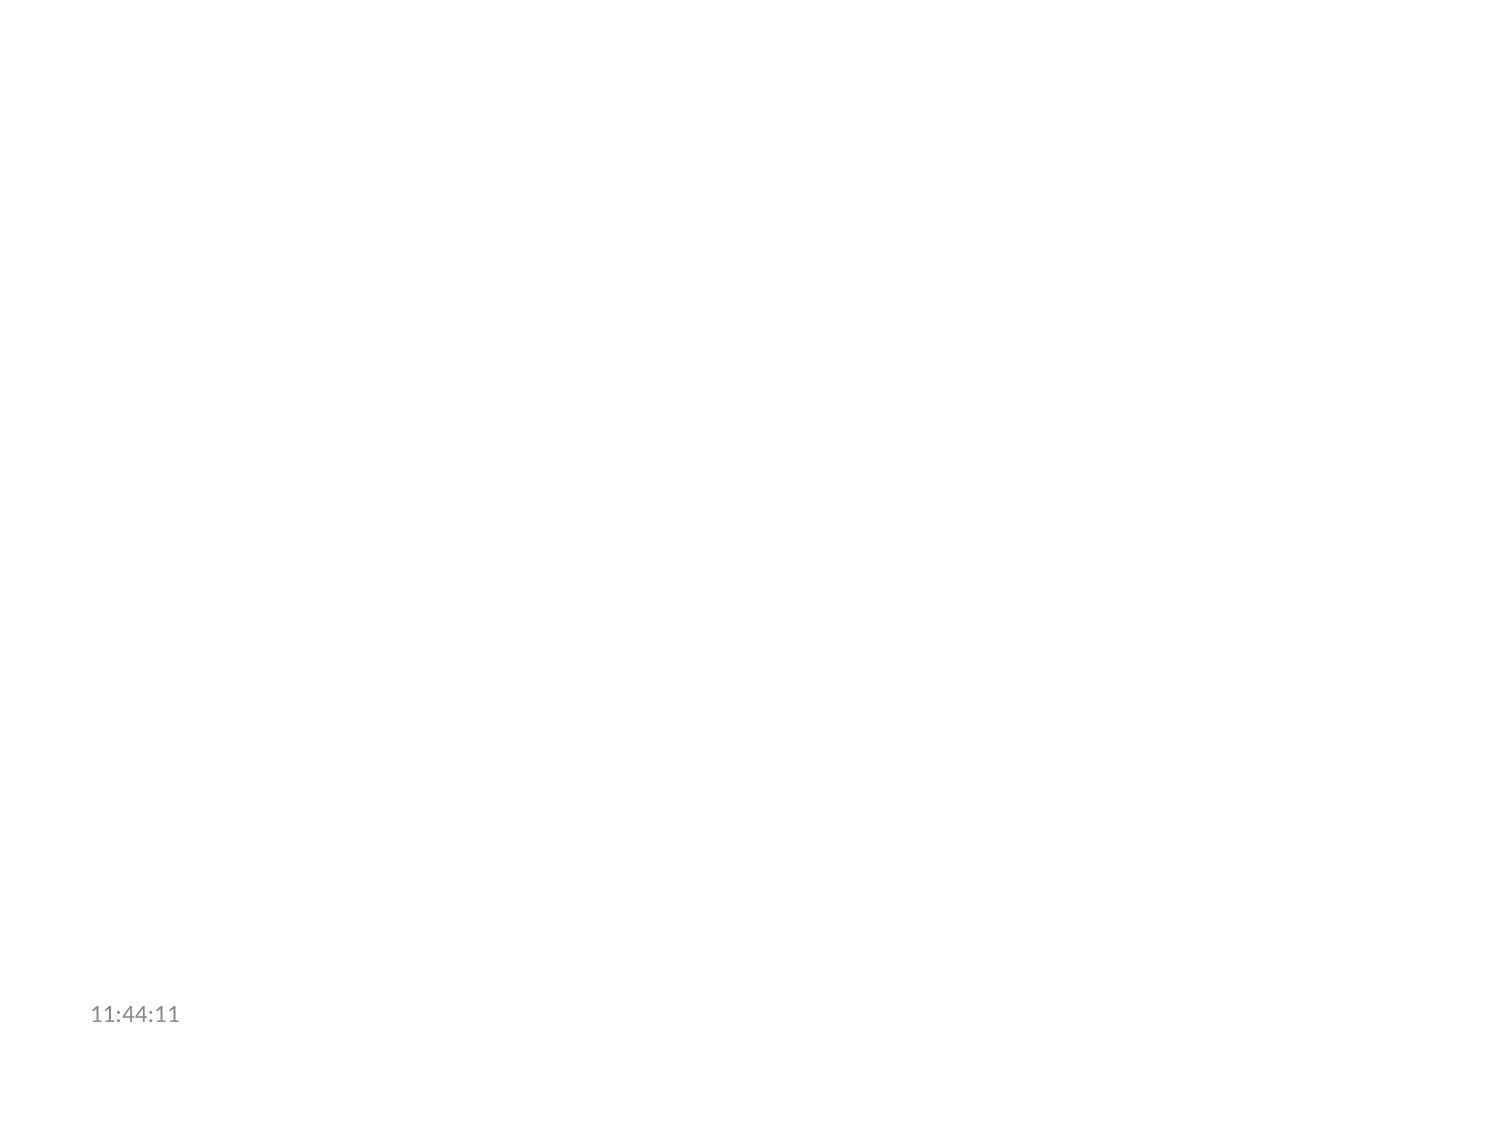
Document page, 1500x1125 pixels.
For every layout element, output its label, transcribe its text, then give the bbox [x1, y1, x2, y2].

text_box 15:35:09 [75, 982, 425, 1043]
